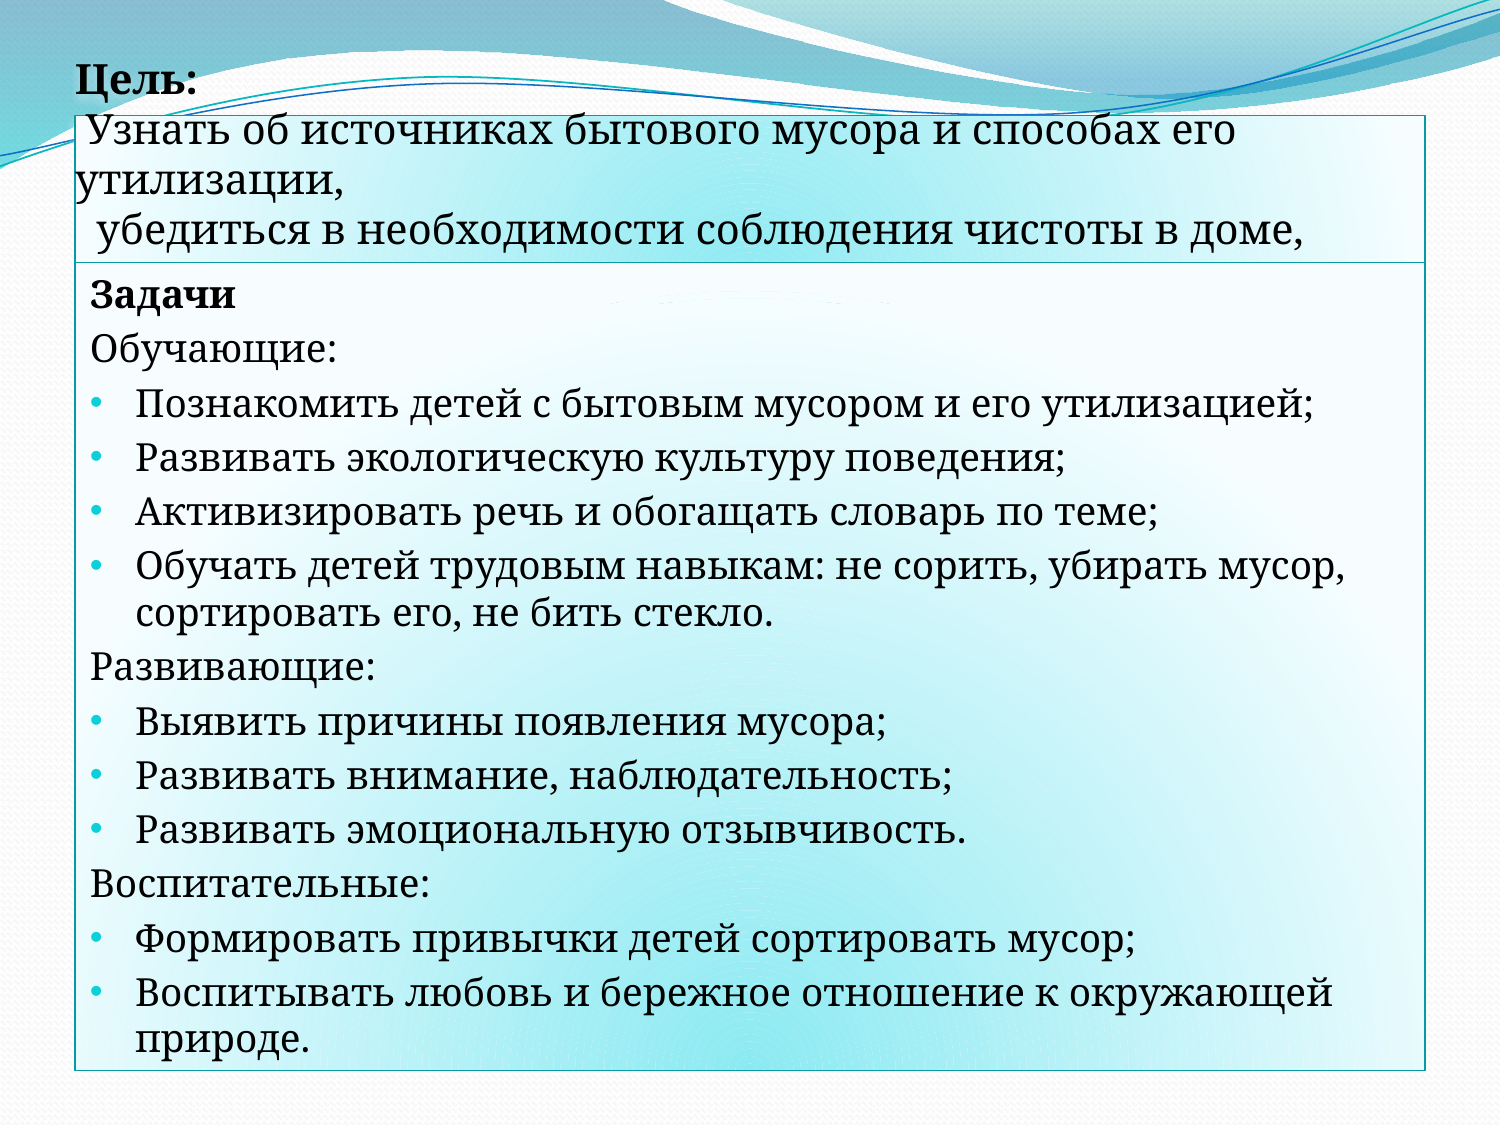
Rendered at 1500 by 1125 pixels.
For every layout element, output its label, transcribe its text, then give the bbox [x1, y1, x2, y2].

title Цель: Узнать об источниках бытового мусора и способах его утилизации, убедиться в необходимости соблюдения чистоты в доме, посёлке, природе. [74, 115, 1426, 262]
list Задачи Обучающие: Познакомить детей с бытовым мусором и его утилизацией; Развивать экологическую культуру поведения; Активизировать речь и обогащать словарь по теме; Обучать детей трудовым навыкам: не сорить, убирать мусор, сортировать его, не бить стекло. Развивающие: Выявить причины появления мусора; Развивать внимание, наблюдательность; Развивать эмоциональную отзывчивость. Воспитательные: Формировать привычки детей сортировать мусор; Воспитывать любовь и бережное отношение к окружающей природе. [74, 262, 1426, 1071]
